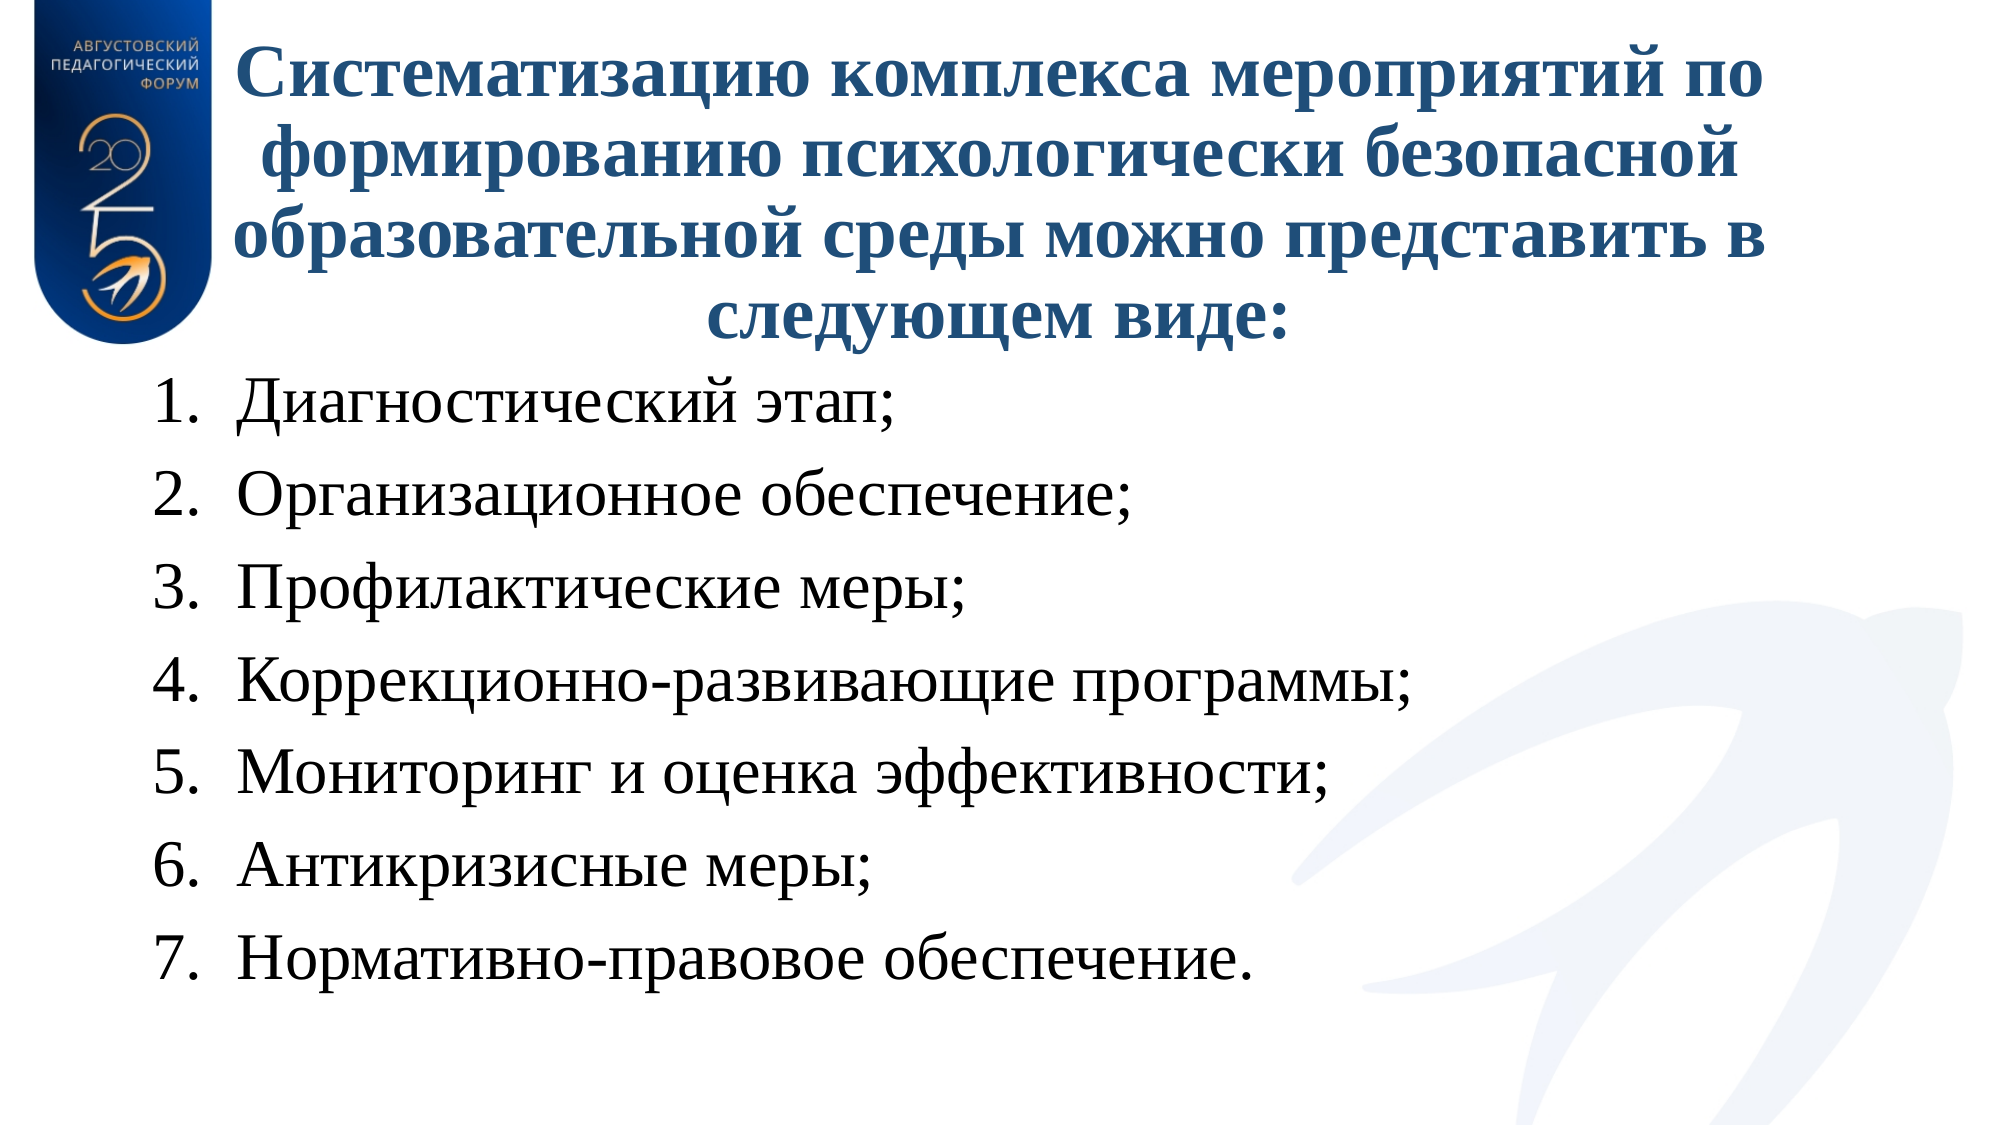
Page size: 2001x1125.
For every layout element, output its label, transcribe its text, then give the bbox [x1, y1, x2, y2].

picture [0, 0, 2001, 1125]
list Диагностический этап; Организационное обеспечение; Профилактические меры; Коррекционно-развивающие программы; Мониторинг и оценка эффективности; Антикризисные меры; Нормативно-правовое обеспечение. [137, 357, 1863, 1014]
title Систематизацию комплекса мероприятий по формированию психологически безопасной образовательной среды можно представить в следующем виде: [137, 84, 1863, 302]
